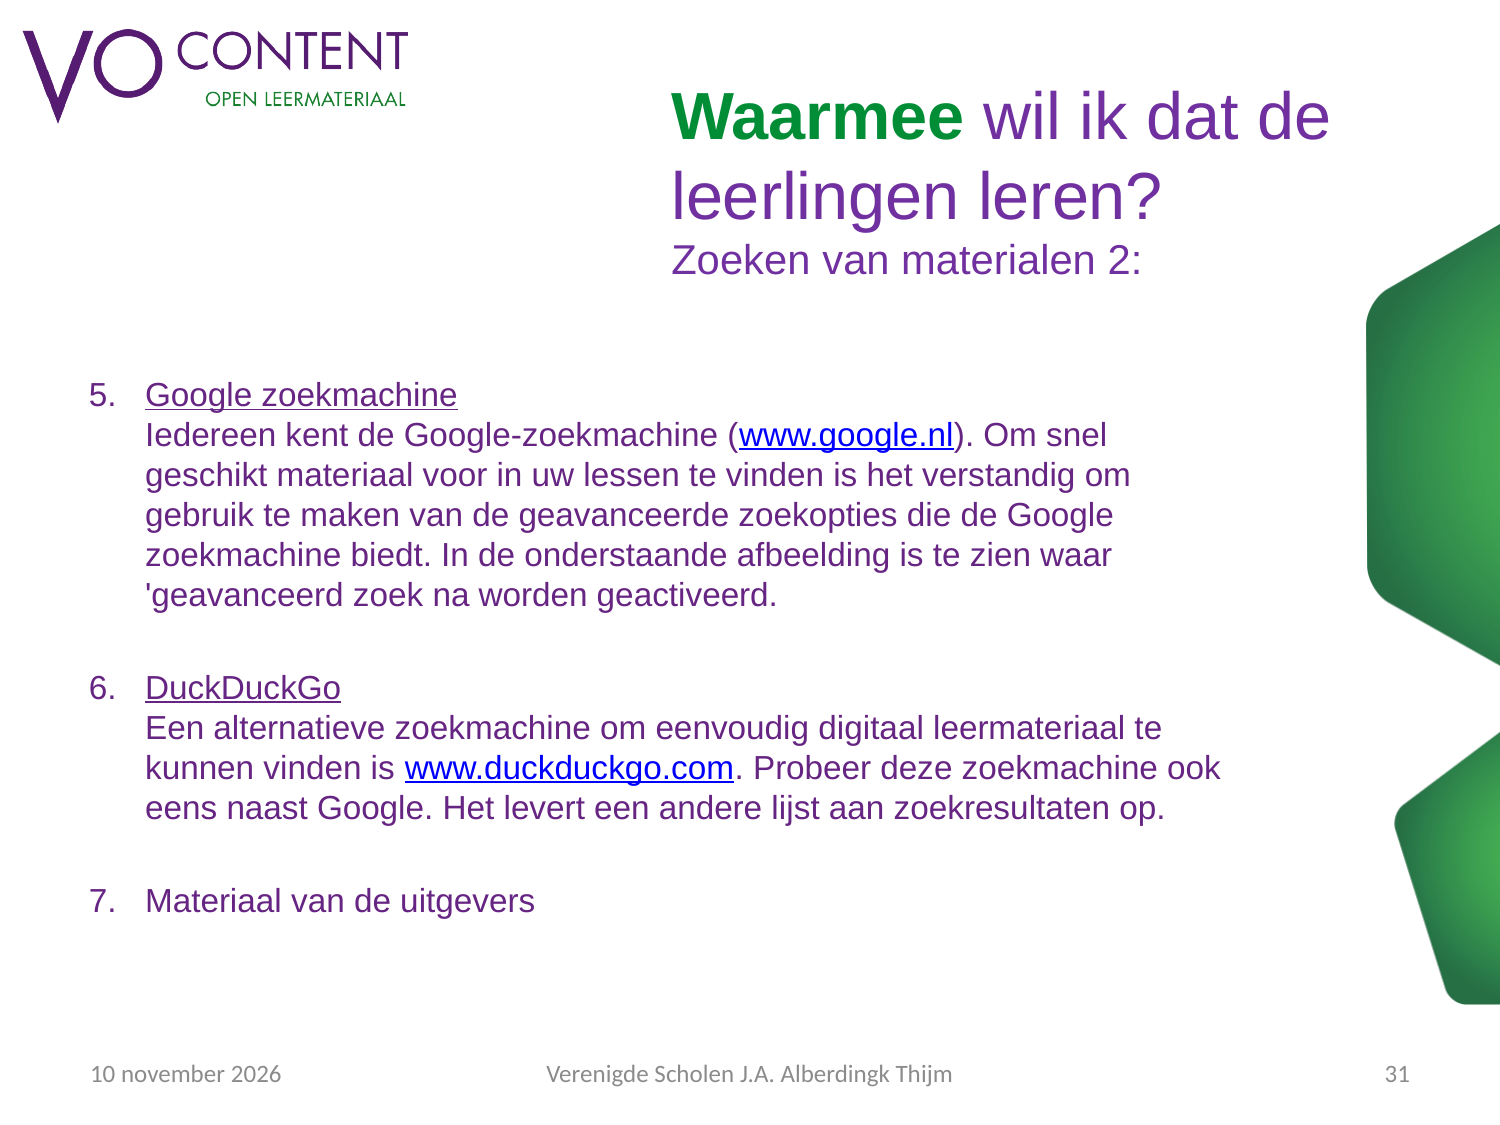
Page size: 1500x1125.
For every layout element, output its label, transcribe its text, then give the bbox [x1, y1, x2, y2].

list Google zoekmachine Iedereen kent de Google-zoekmachine (www.google.nl). Om snel geschikt materiaal voor in uw lessen te vinden is het verstandig om gebruik te maken van de geavanceerde zoekopties die de Google zoekmachine biedt. In de onderstaande afbeelding is te zien waar 'geavanceerd zoek na worden geactiveerd. DuckDuckGo Een alternatieve zoekmachine om eenvoudig digitaal leermateriaal te kunnen vinden is www.duckduckgo.com. Probeer deze zoekmachine ook eens naast Google. Het levert een andere lijst aan zoekresultaten op. Materiaal van de uitgevers [74, 365, 1239, 1005]
title Waarmee wil ik dat de leerlingen leren? Zoeken van materialen 2: [656, 8, 1500, 347]
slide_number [75, 1042, 425, 1103]
footer Verenigde Scholen J.A. Alberdingk Thijm [512, 1042, 988, 1103]
picture [1366, 347, 1500, 1005]
slide_number 31 [1074, 1042, 1425, 1103]
picture [22, 29, 408, 124]
